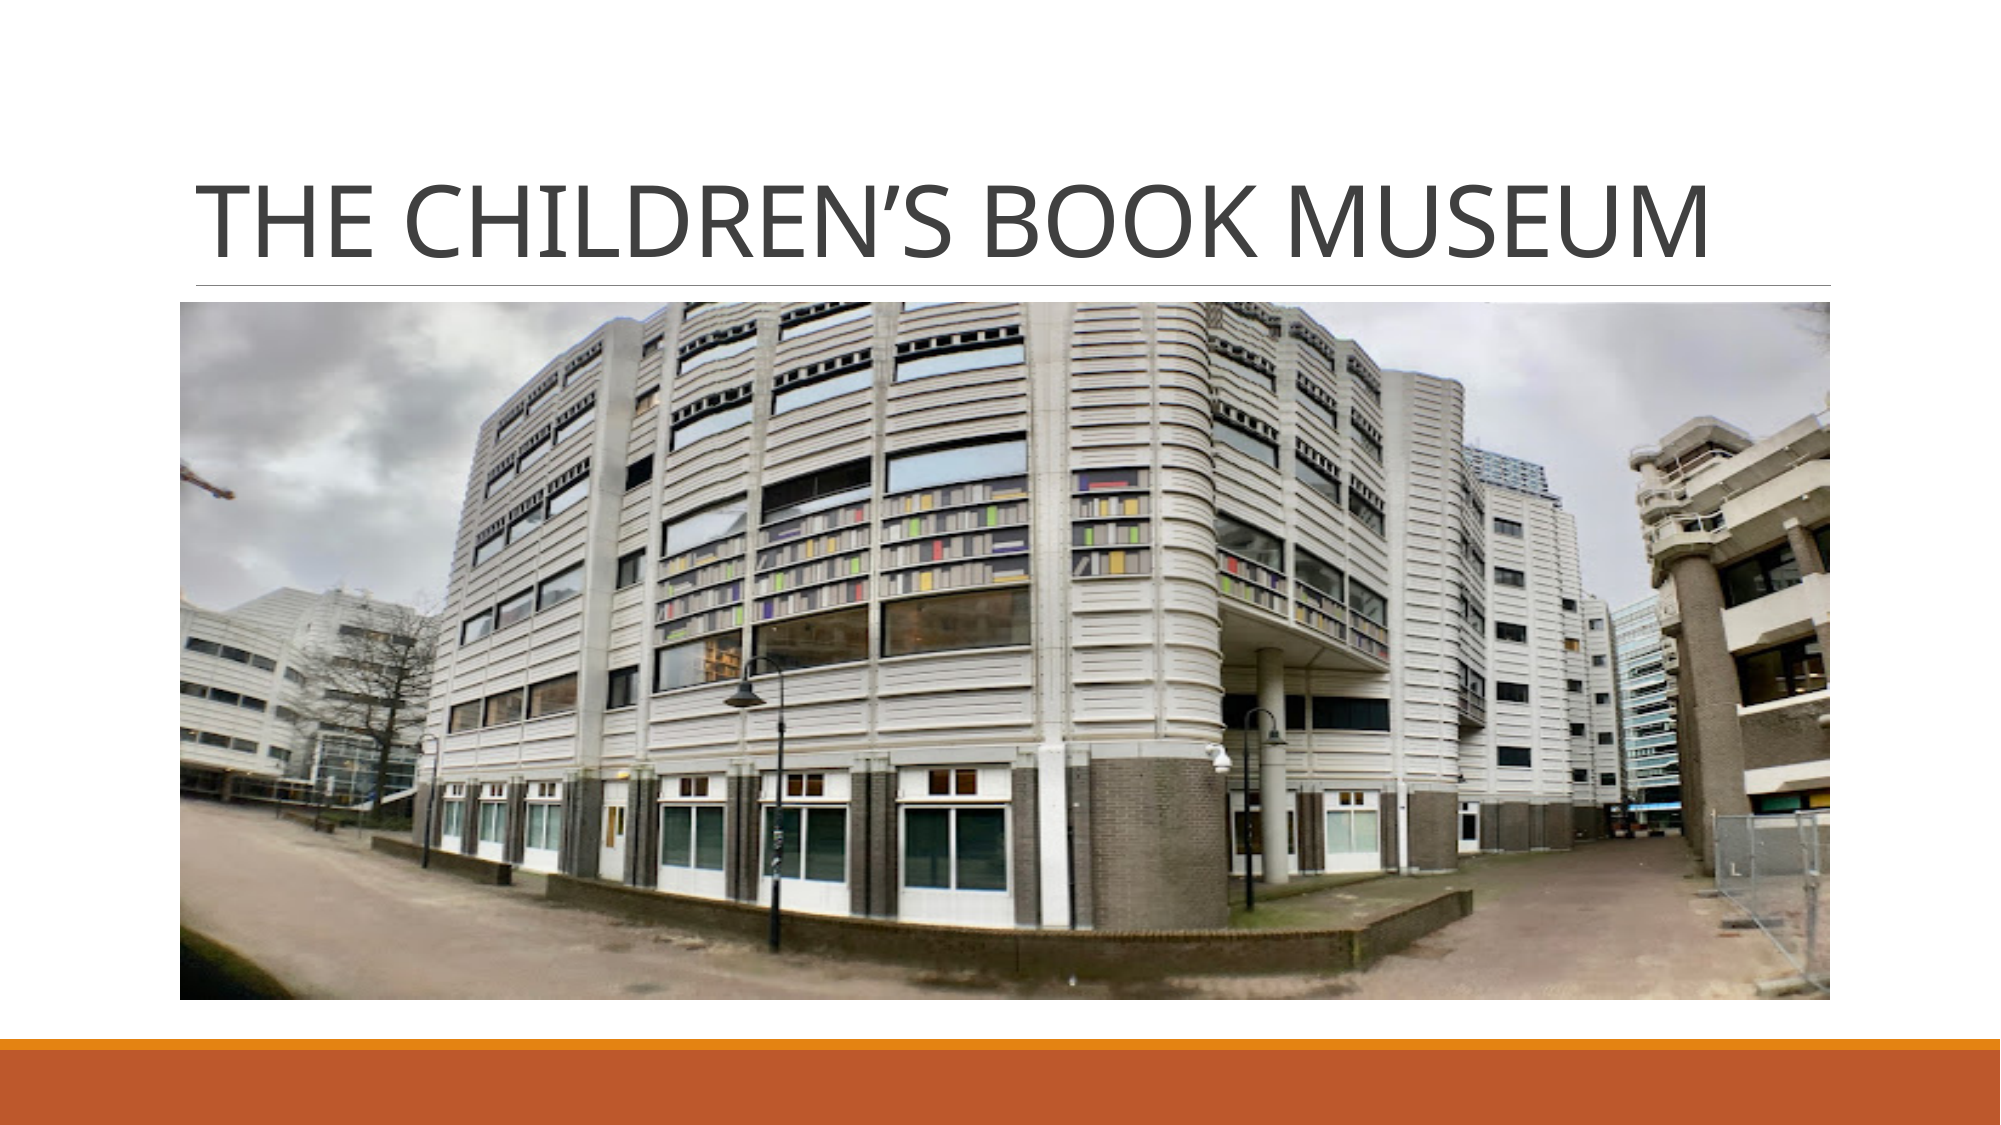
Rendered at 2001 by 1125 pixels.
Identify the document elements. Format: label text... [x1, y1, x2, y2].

title THE CHILDREN’S BOOK MUSEUM [180, 47, 1830, 285]
picture [179, 302, 1831, 1001]
